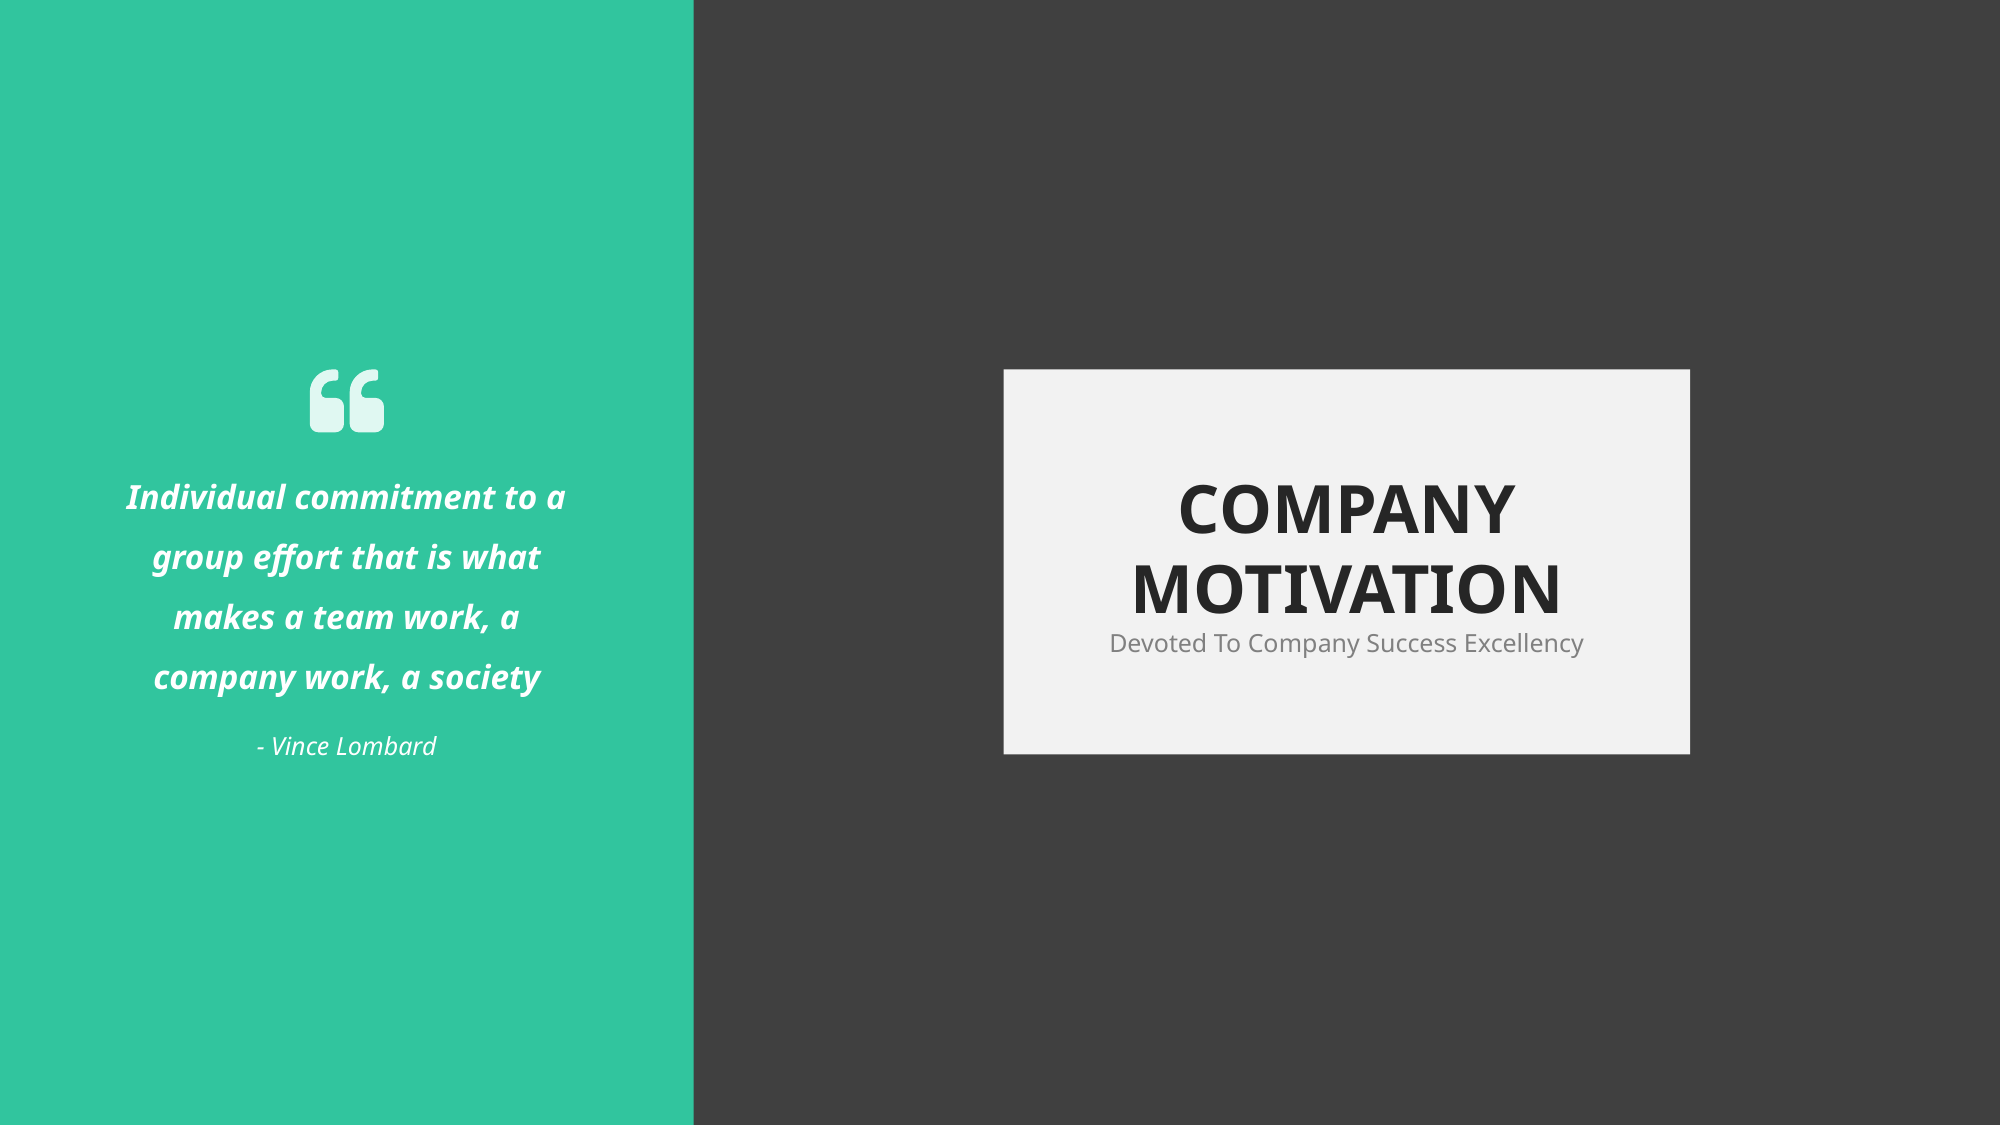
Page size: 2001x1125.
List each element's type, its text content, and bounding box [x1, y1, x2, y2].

picture [747, 62, 1946, 1063]
text_box [309, 369, 344, 433]
text_box - Vince Lombard [159, 715, 535, 761]
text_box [1084, 465, 1610, 658]
text_box [349, 369, 384, 433]
text_box Individual commitment to a group effort that is what makes a team work, a company work, a society [111, 456, 583, 697]
text_box [0, 0, 695, 1125]
